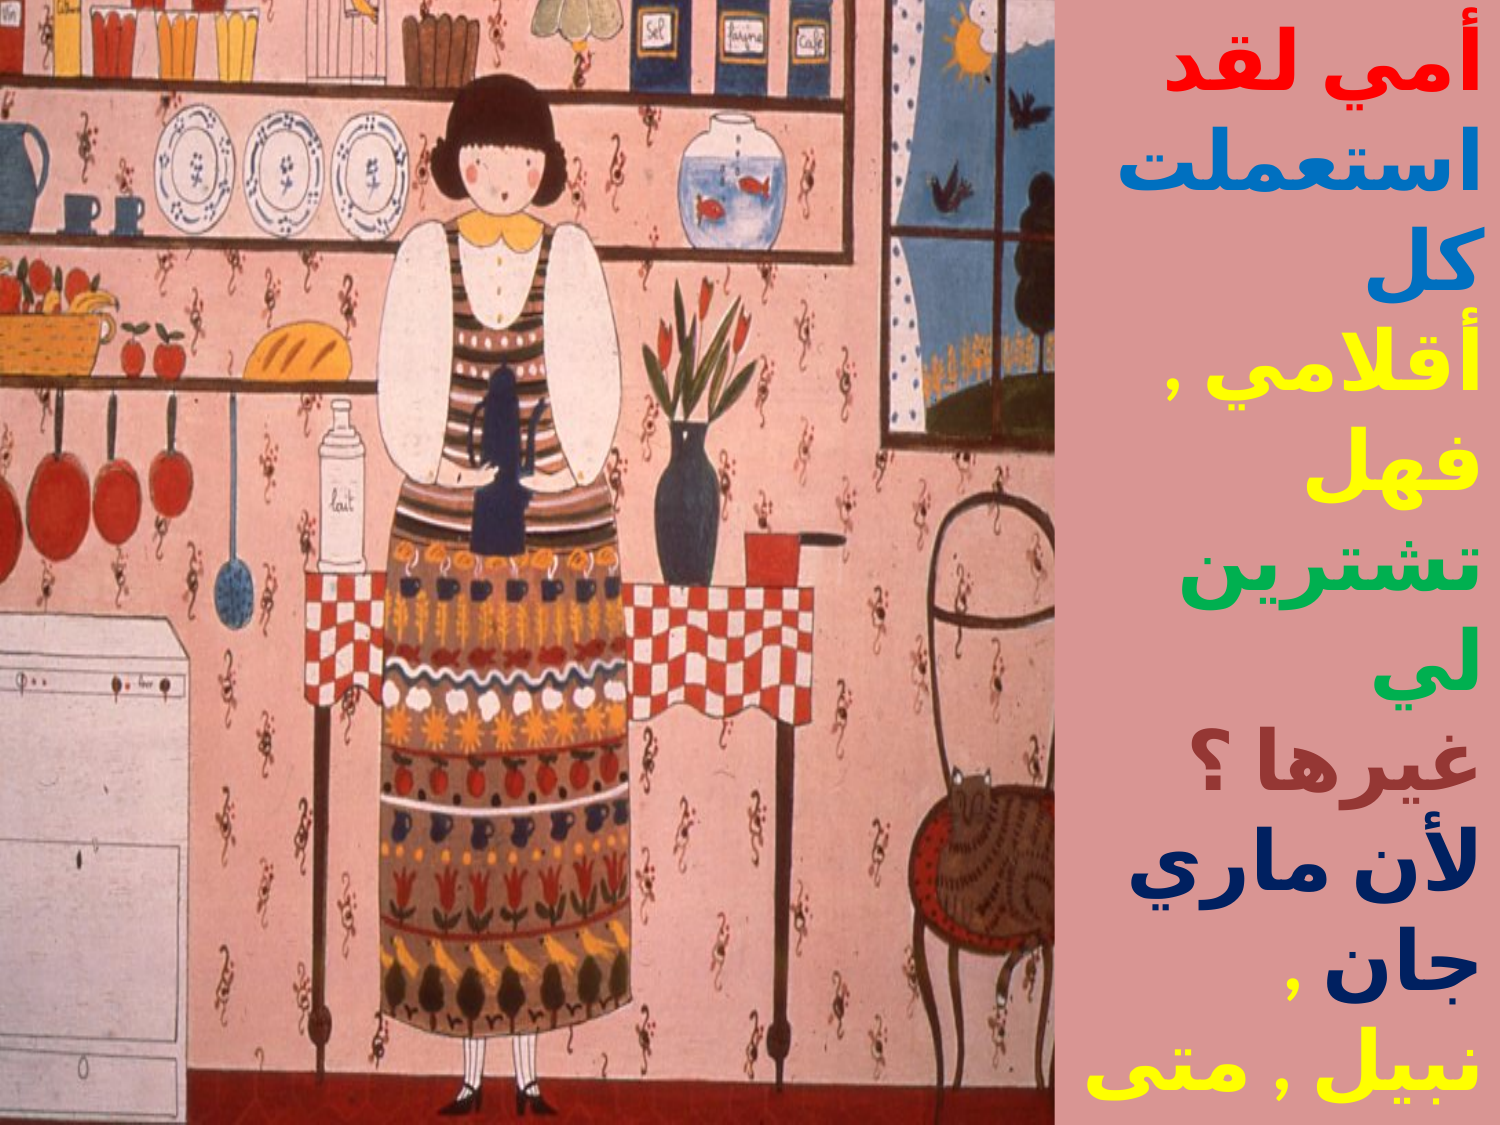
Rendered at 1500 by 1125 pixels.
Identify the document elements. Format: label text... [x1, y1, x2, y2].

text_box أمي لقد استعملت كل أقلامي , فهل تشترين لي غيرها ؟ لأن ماري جان , نبيل , متى جورج وكريستين سيأتون لنرسم ونلون [1056, 0, 1500, 1125]
picture [0, 0, 1055, 1125]
